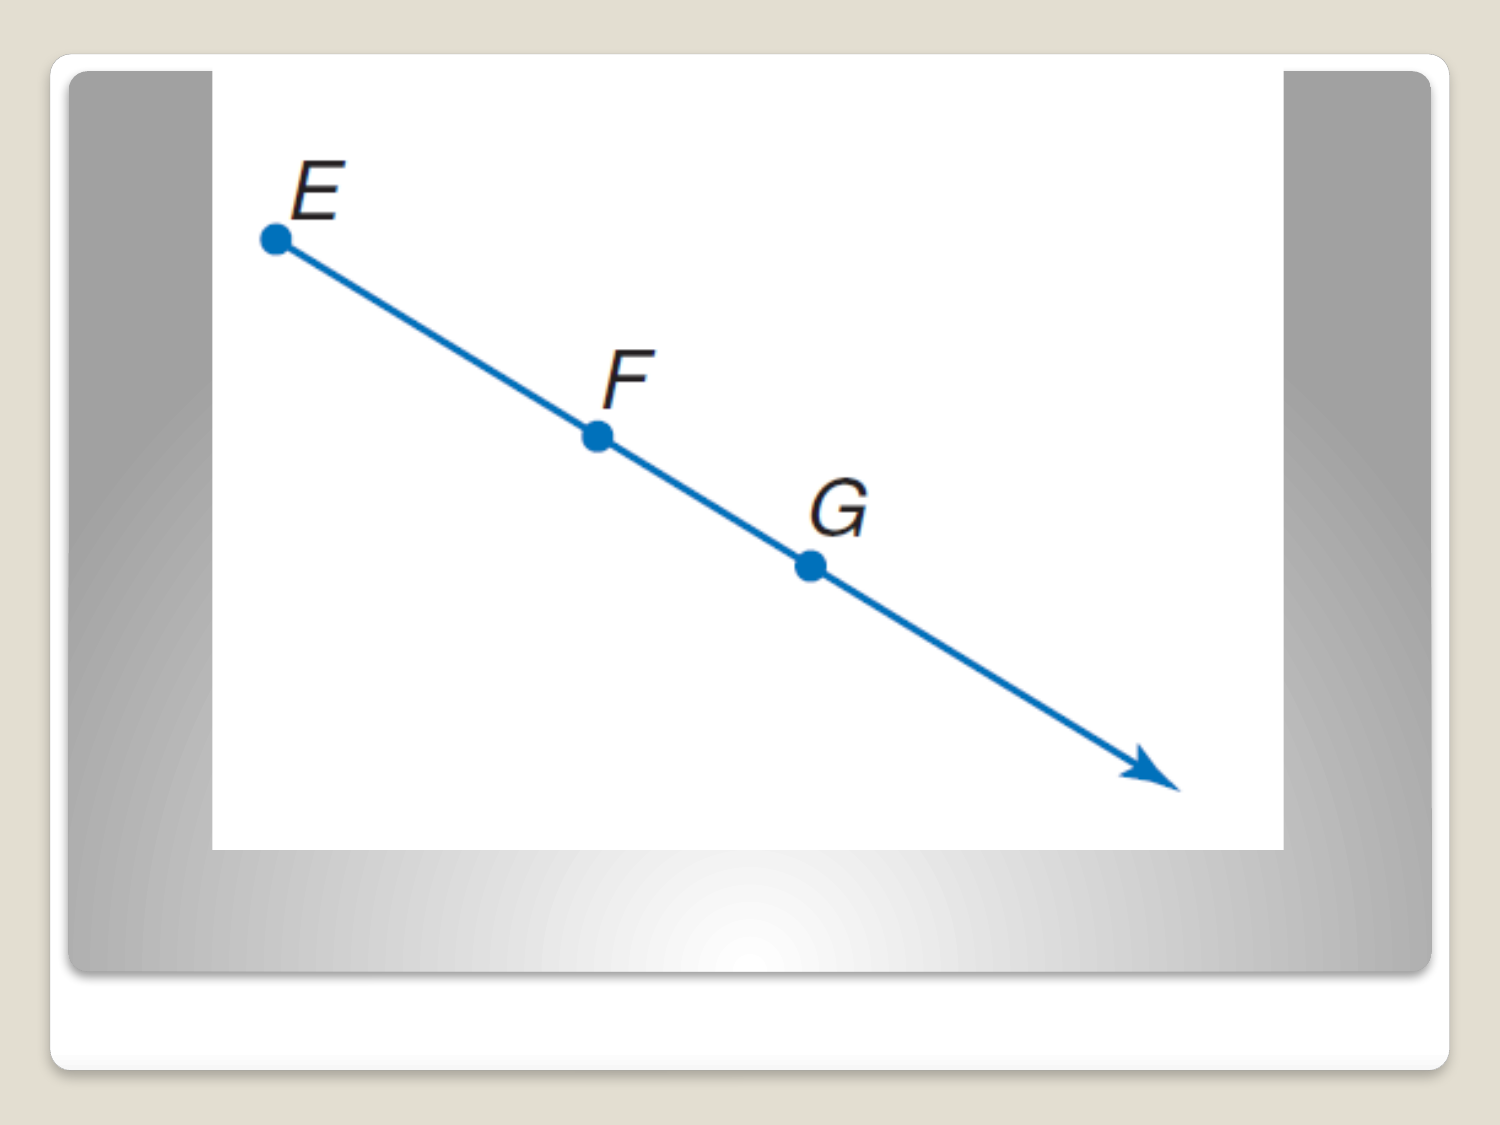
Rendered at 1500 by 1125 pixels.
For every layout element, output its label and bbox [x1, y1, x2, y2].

list [212, 62, 1284, 851]
